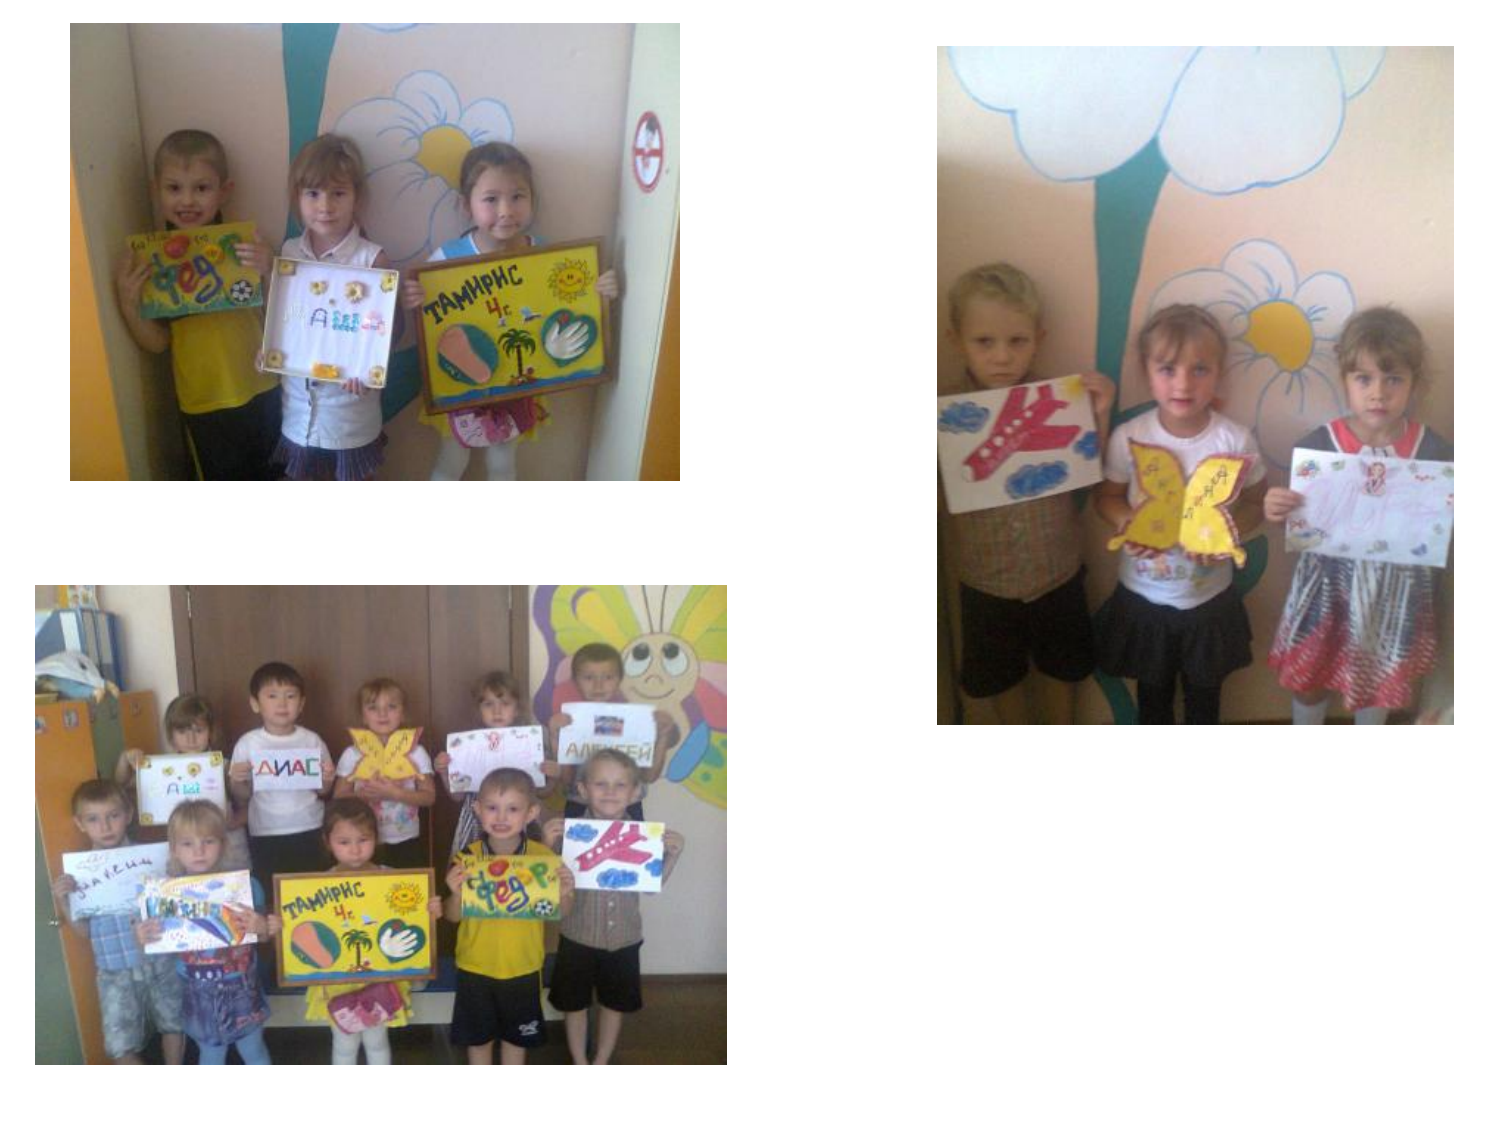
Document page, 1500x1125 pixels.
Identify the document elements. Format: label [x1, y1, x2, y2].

picture [34, 585, 727, 1065]
picture [937, 46, 1454, 725]
list [70, 23, 680, 481]
